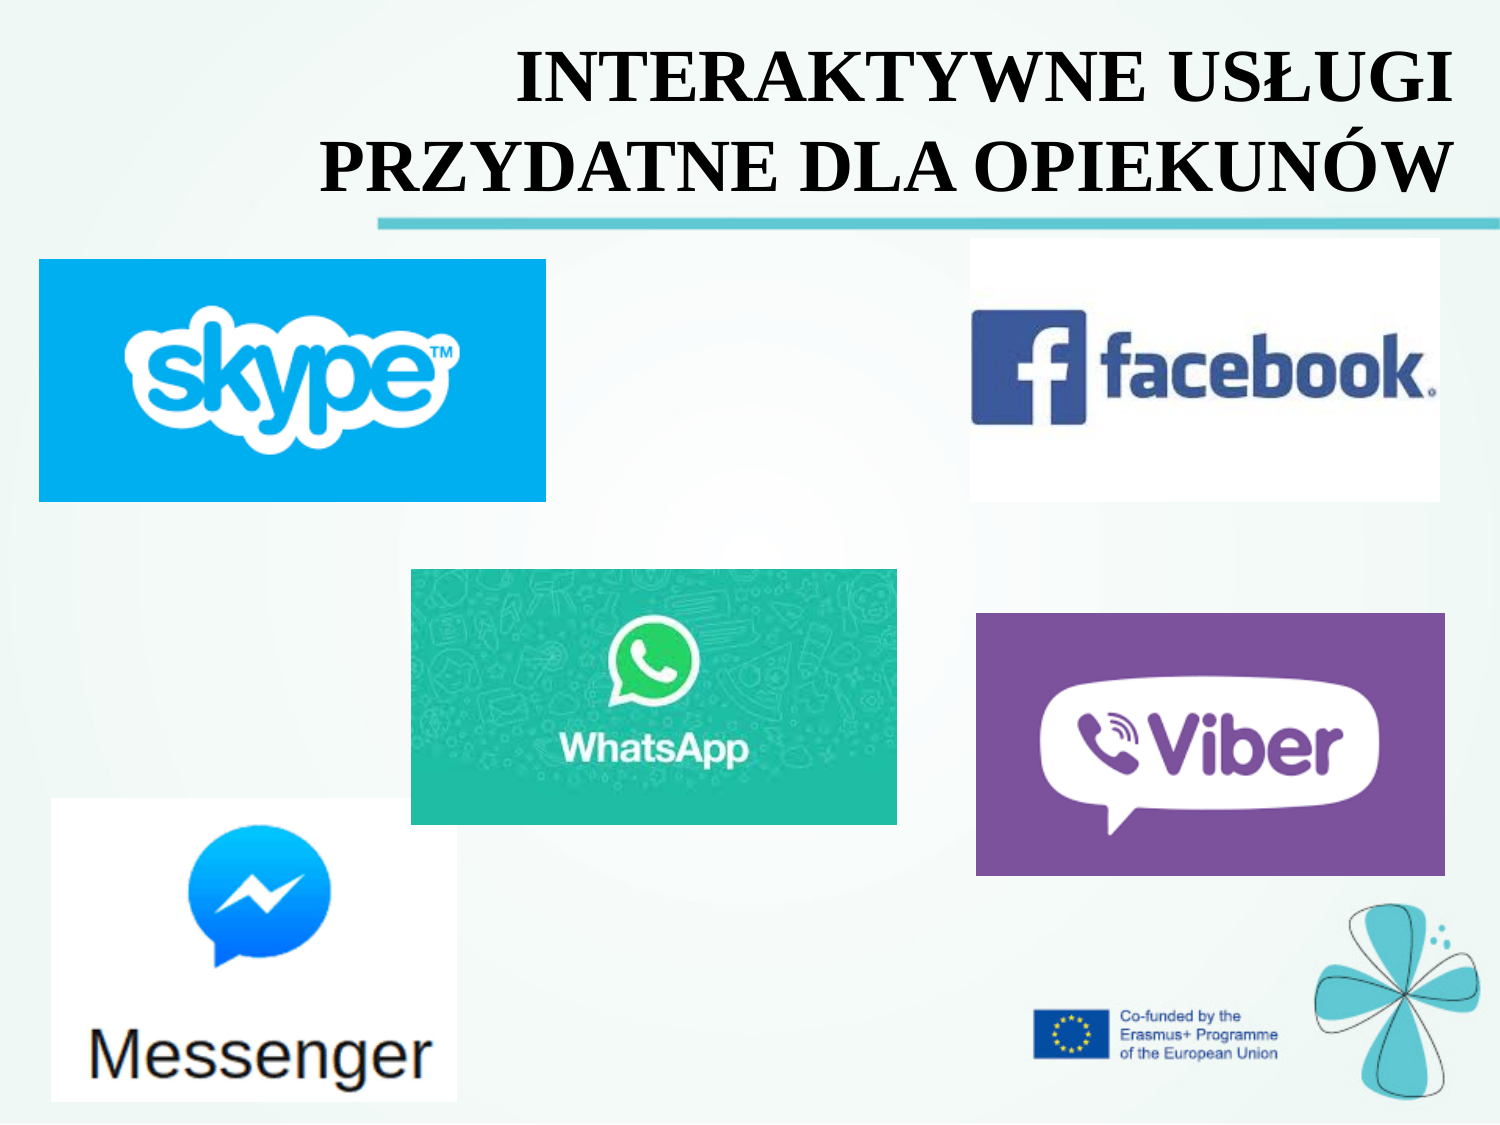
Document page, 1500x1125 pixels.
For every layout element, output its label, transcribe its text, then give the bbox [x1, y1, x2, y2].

text_box INTERAKTYWNE USŁUGI PRZYDATNE DLA OPIEKUNÓW [100, 19, 1471, 214]
picture [0, 0, 1500, 1125]
